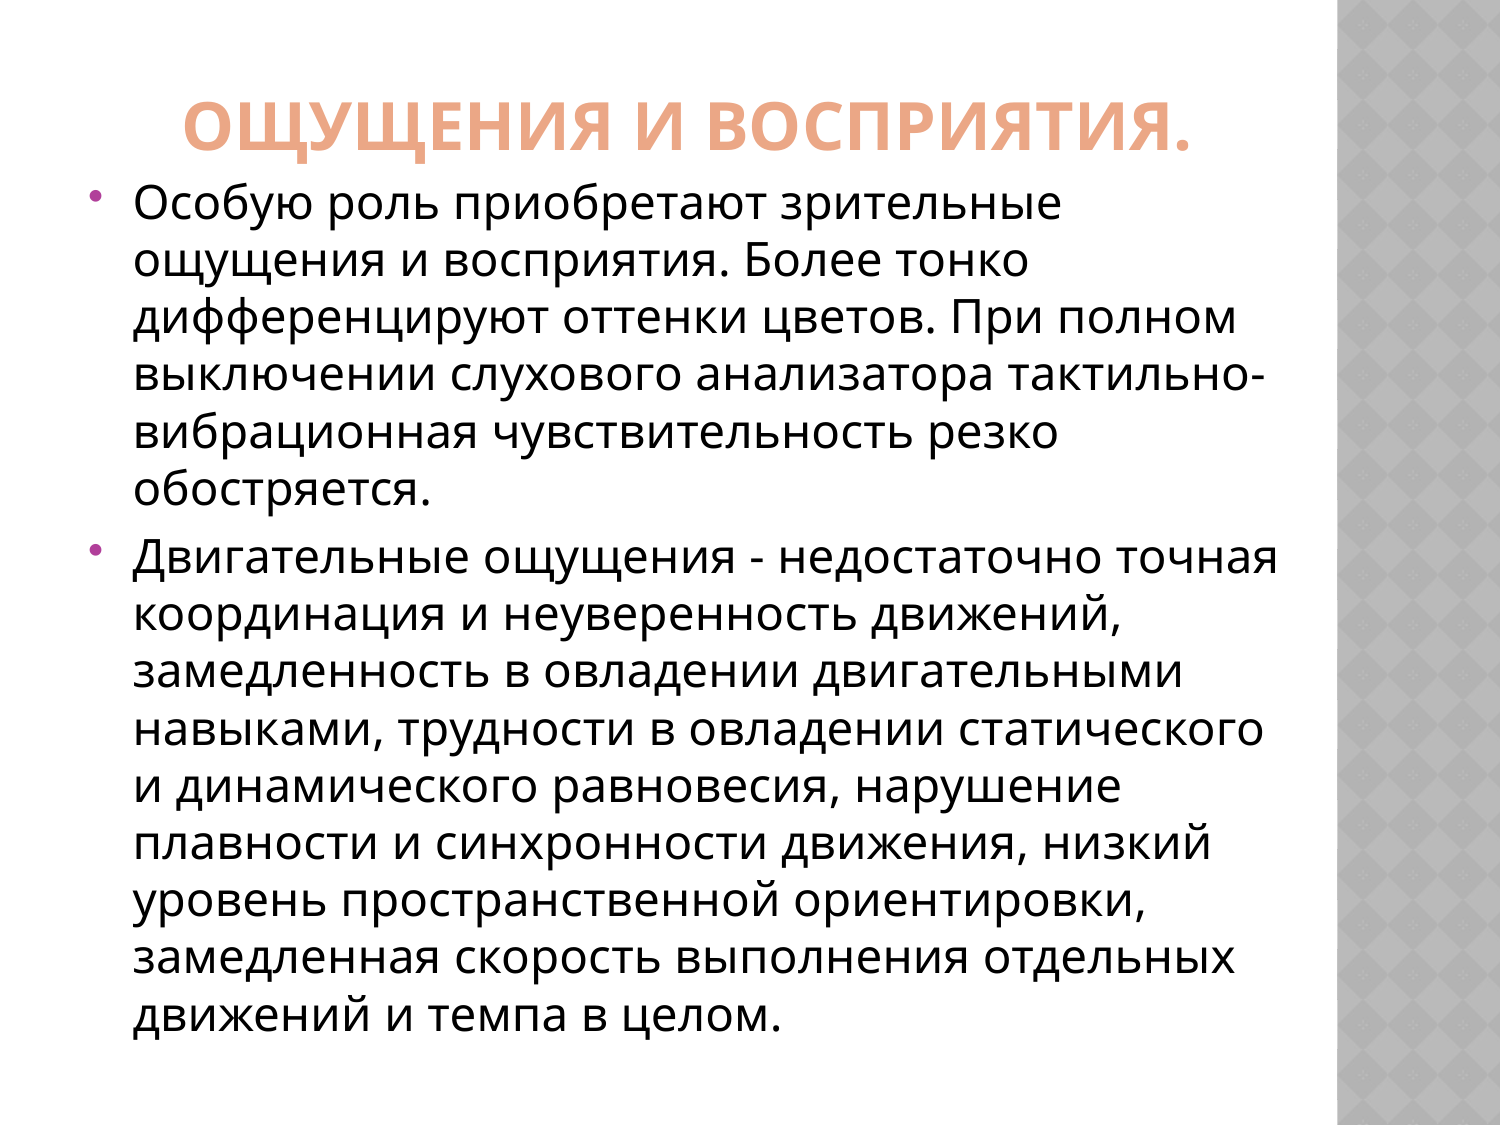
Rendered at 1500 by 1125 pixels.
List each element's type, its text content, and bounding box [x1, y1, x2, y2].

list Особую роль приобретают зрительные ощущения и восприятия. Более тонко дифференцируют оттенки цветов. При полном выключении слухового анализатора тактильно-вибрационная чувствительность резко обостряется. Двигательные ощущения - недостаточно точная координация и неуверенность движений, замедленность в овладении двигательными навыками, трудности в овладении статического и динамического равновесия, нарушение плавности и синхронности движения, низкий уровень пространственной ориентировки, замедленная скорость выполнения отдельных движений и темпа в целом. [75, 164, 1300, 1062]
title Ощущения и восприятия. [75, 45, 1300, 164]
